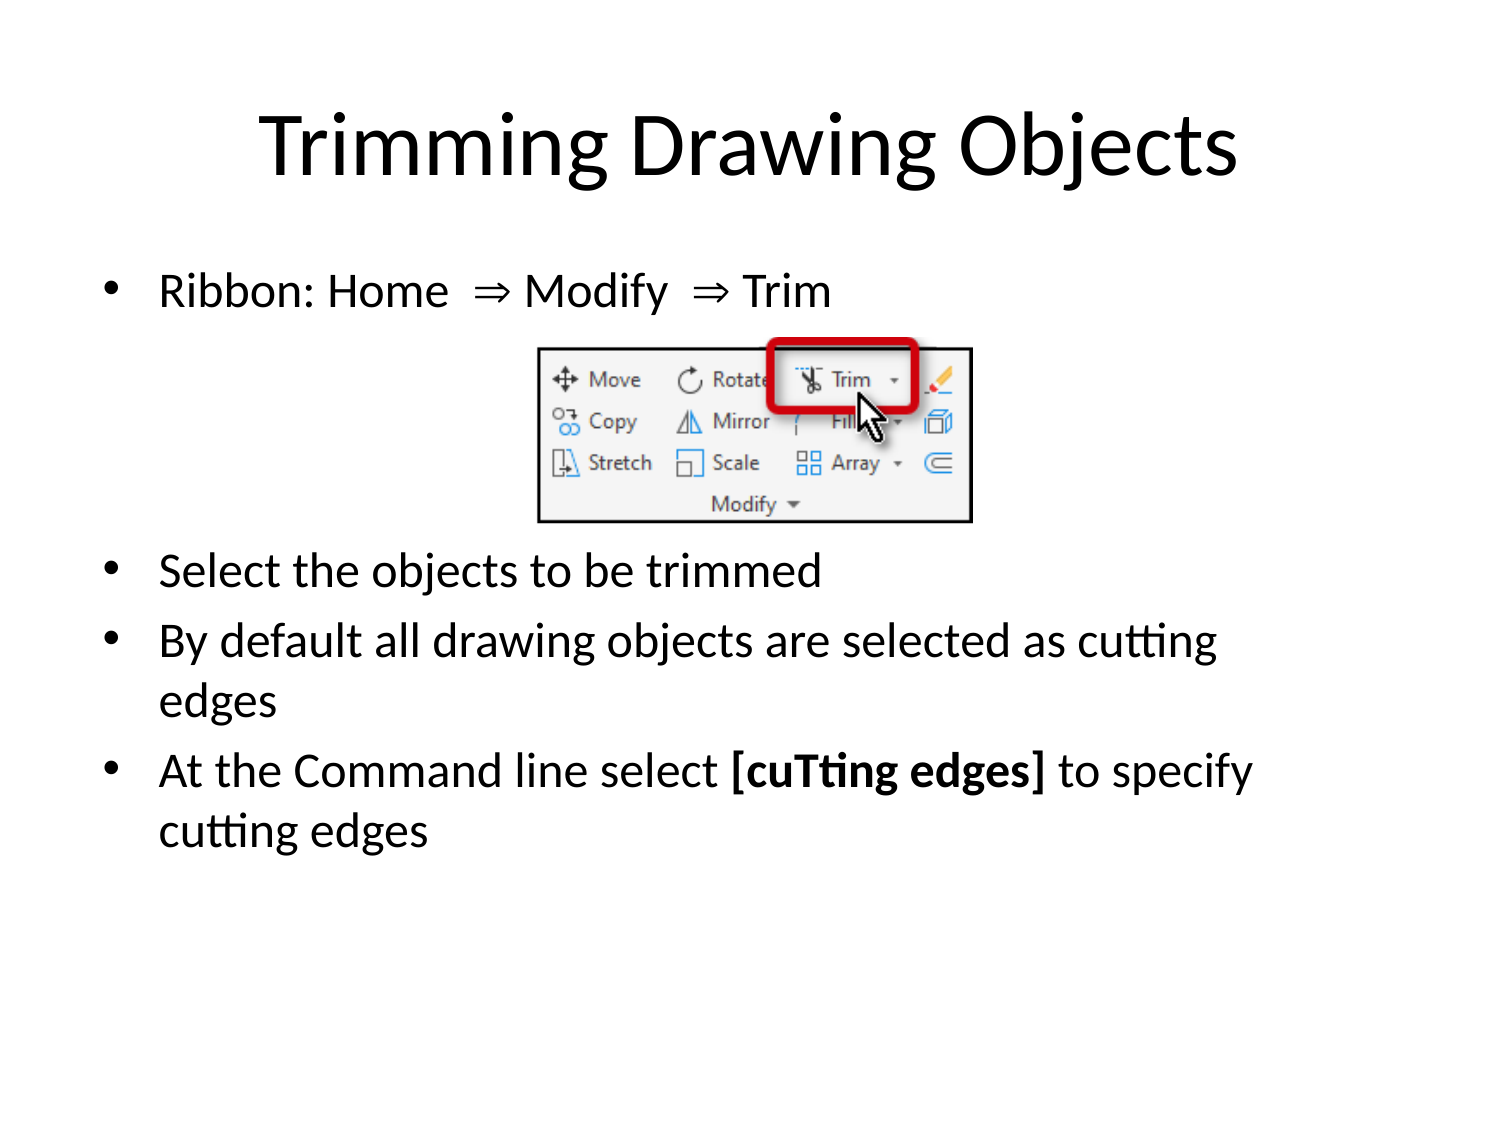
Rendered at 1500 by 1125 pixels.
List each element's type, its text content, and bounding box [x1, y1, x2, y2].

list Ribbon: Home  Modify  Trim Select the objects to be trimmed By default all drawing objects are selected as cutting edges At the Command line select [cuTting edges] to specify cutting edges [87, 249, 1313, 1000]
title Trimming Drawing Objects [75, 45, 1425, 233]
picture [527, 337, 973, 536]
